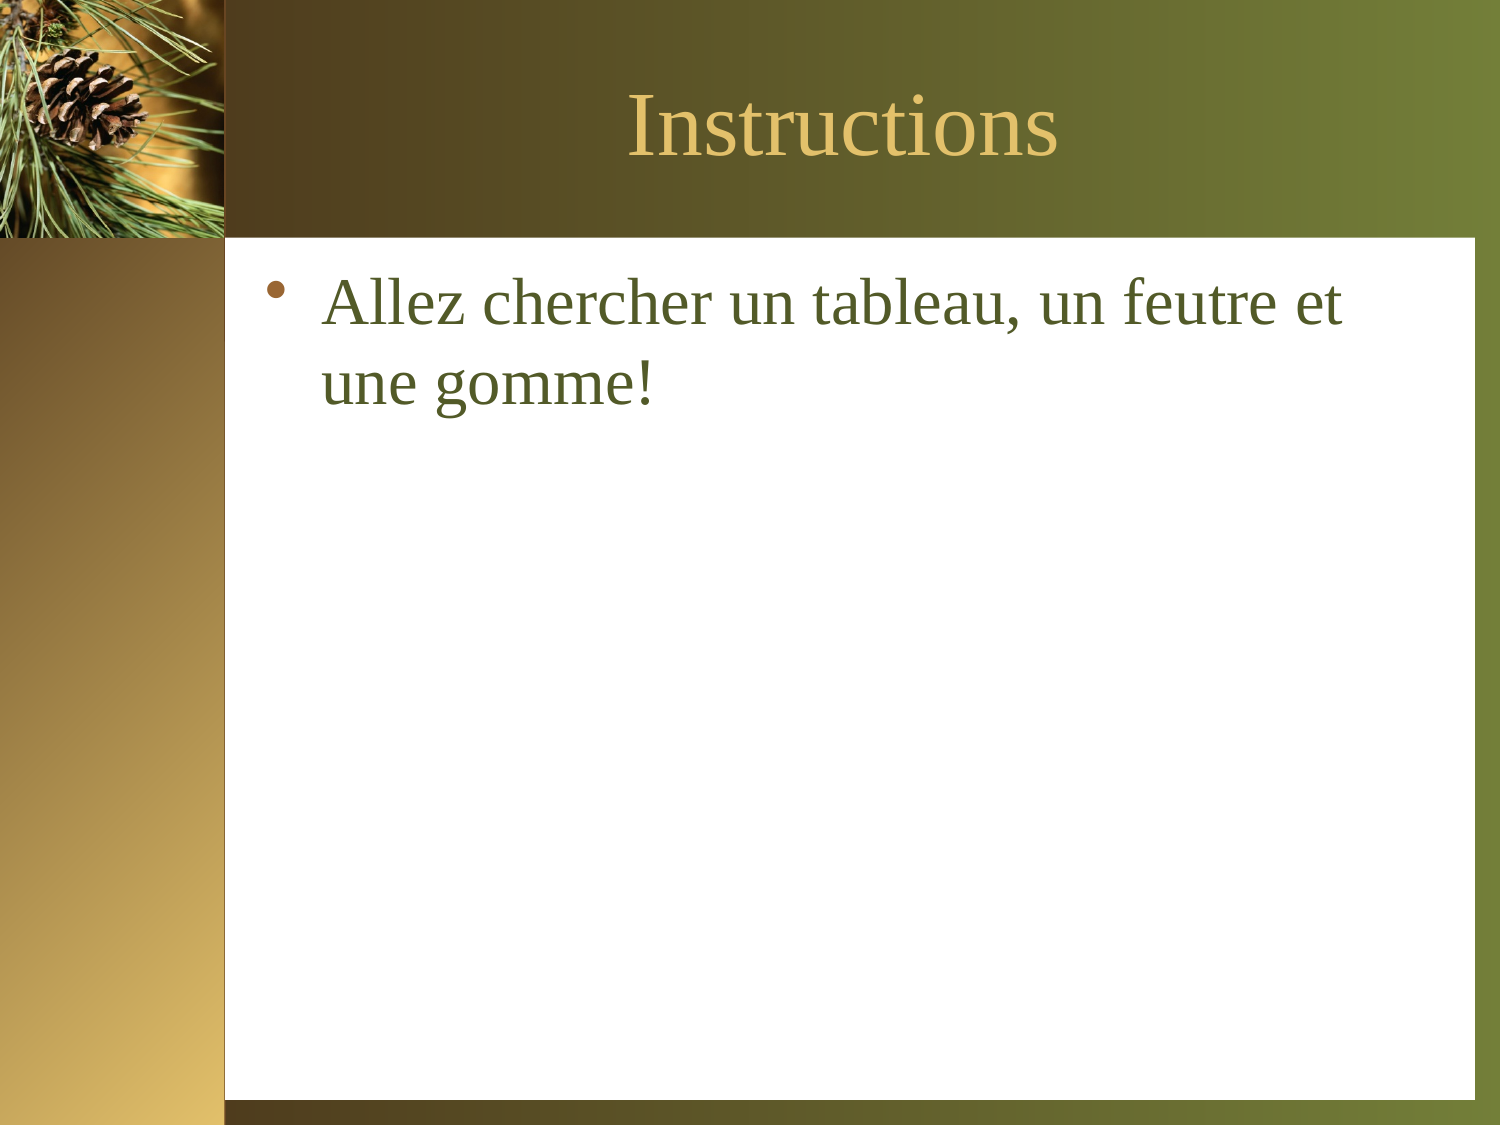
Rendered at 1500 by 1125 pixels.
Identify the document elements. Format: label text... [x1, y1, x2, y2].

title Instructions [249, 24, 1438, 213]
list Allez chercher un tableau, un feutre et une gomme! [249, 249, 1438, 1088]
picture [0, 0, 224, 238]
